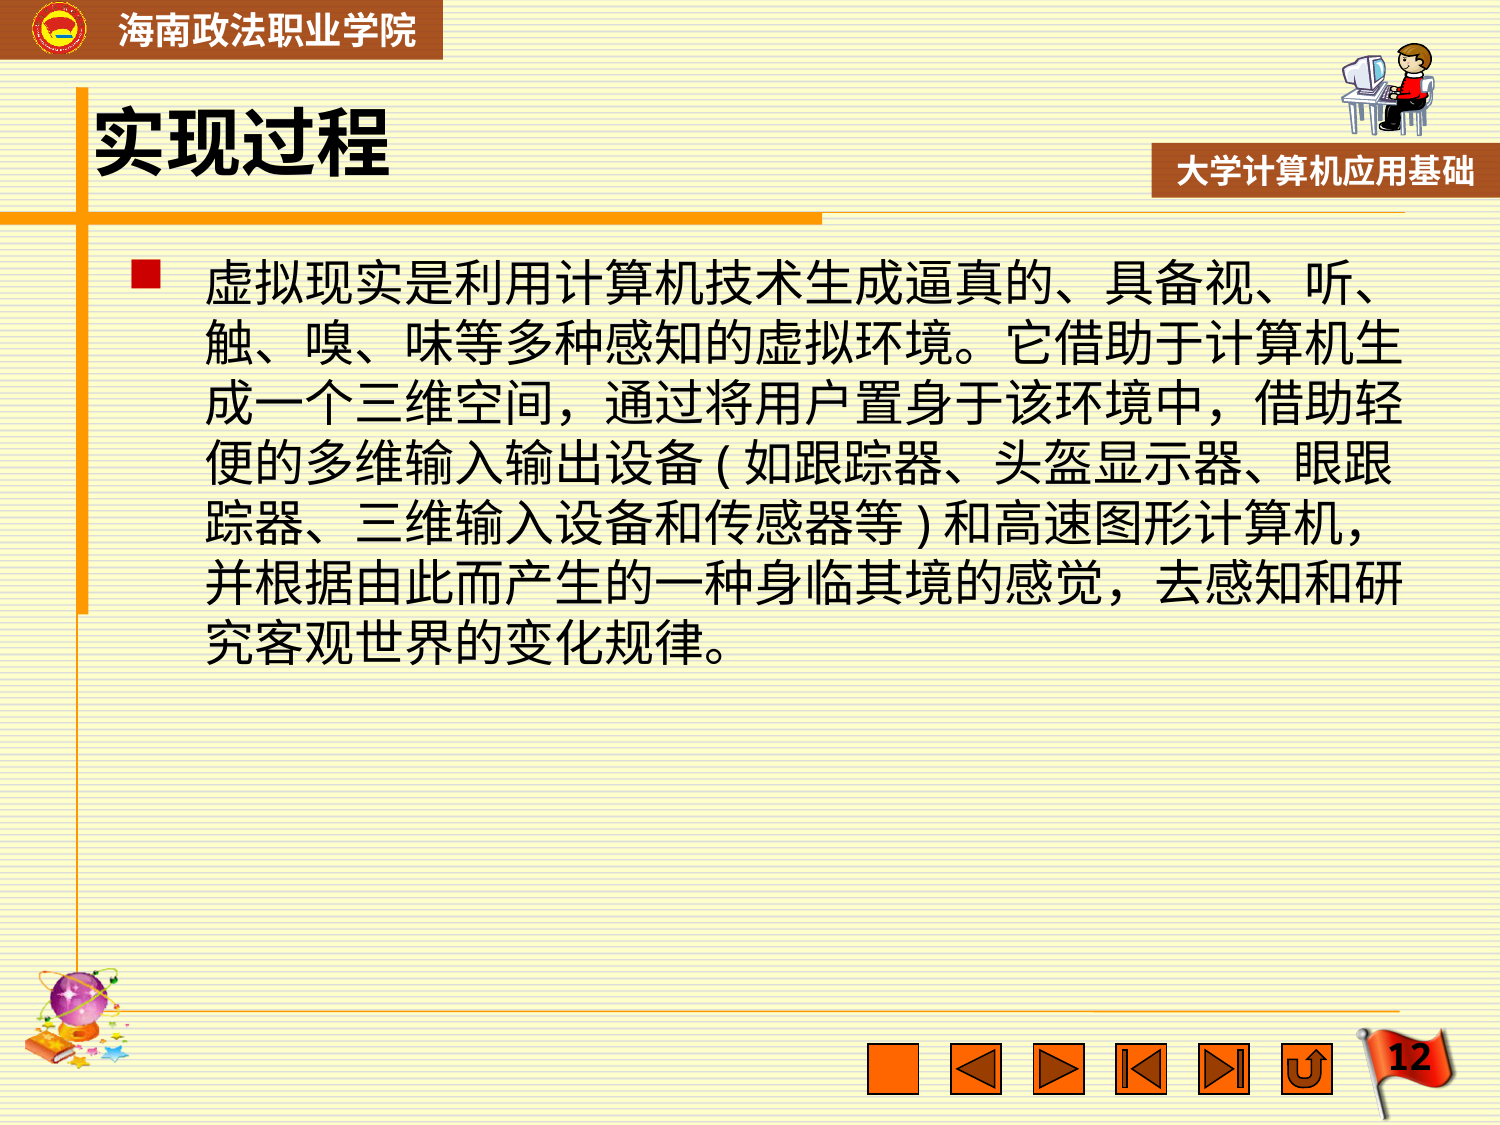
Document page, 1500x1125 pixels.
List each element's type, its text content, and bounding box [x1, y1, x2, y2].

picture [0, 193, 1500, 1125]
list 虚拟现实是利用计算机技术生成逼真的、具备视、听、触、嗅、味等多种感知的虚拟环境。它借助于计算机生成一个三维空间，通过将用户置身于该环境中，借助轻便的多维输入输出设备(如跟踪器、头盔显示器、眼跟踪器、三维输入设备和传感器等)和高速图形计算机，并根据由此而产生的一种身临其境的感觉，去感知和研究客观世界的变化规律。 [112, 243, 1425, 1006]
title 实现过程 [76, 78, 1390, 193]
slide_number 12 [1345, 1025, 1447, 1104]
picture [0, 0, 1500, 212]
